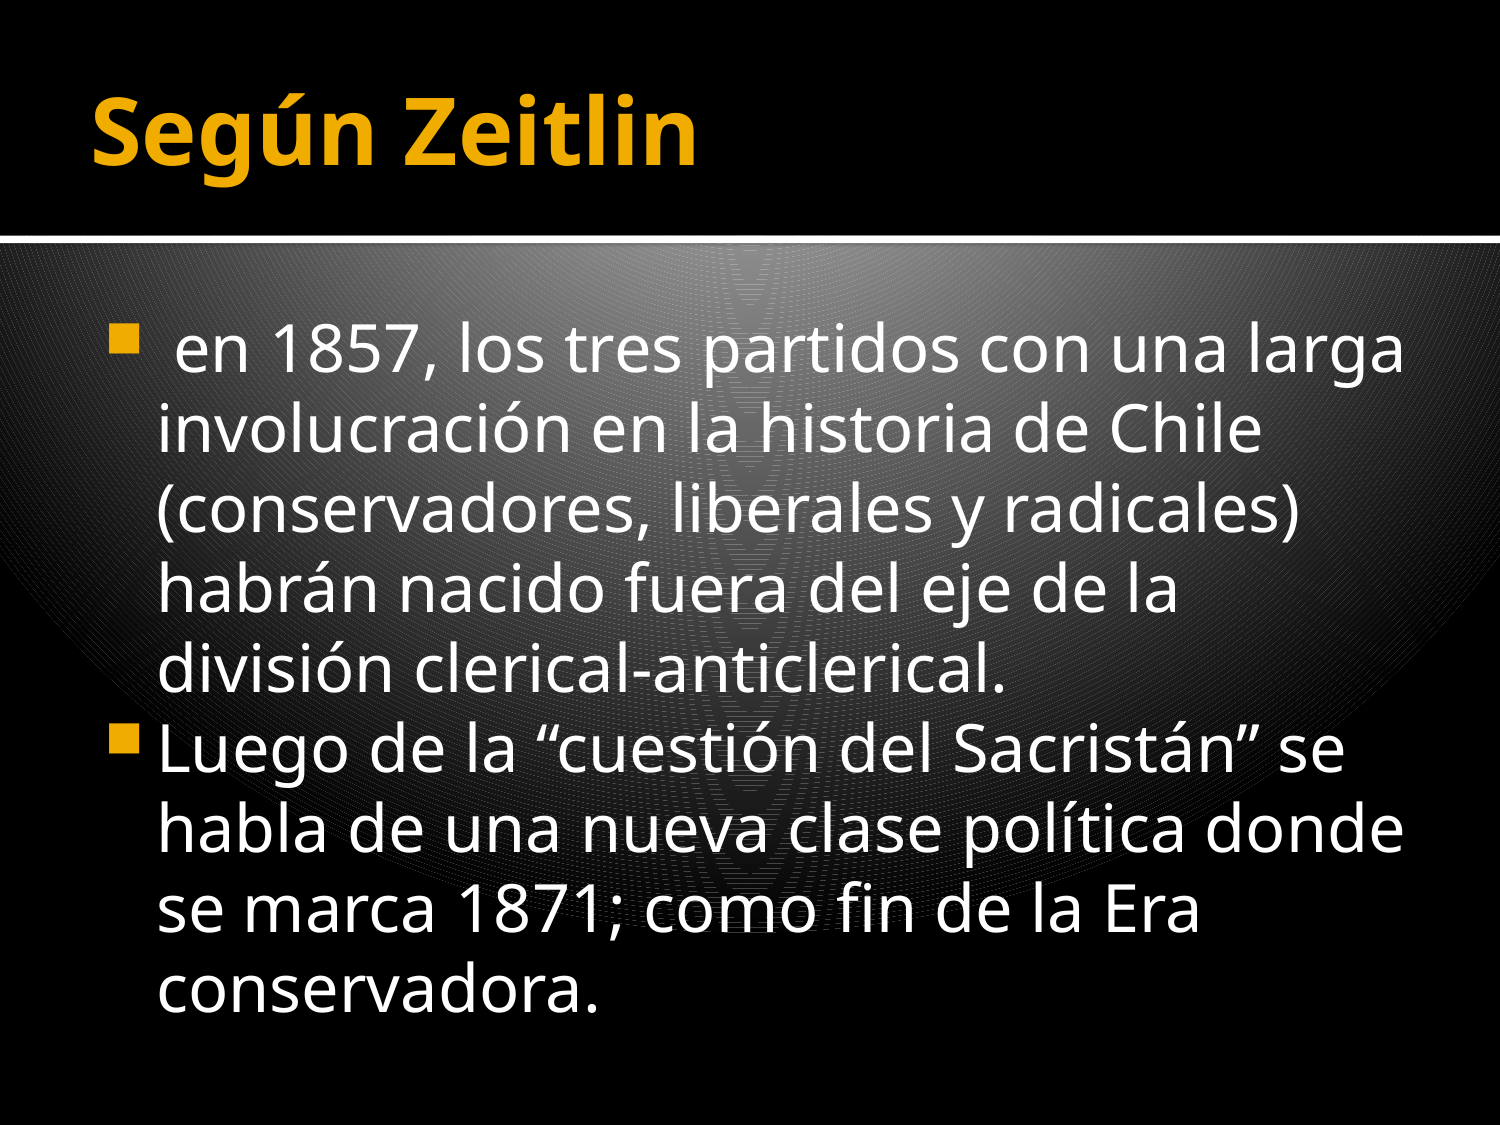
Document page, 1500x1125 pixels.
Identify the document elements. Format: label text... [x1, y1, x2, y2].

title Según Zeitlin [75, 25, 1425, 231]
list en 1857, los tres partidos con una larga involucración en la historia de Chile (conservadores, liberales y radicales) habrán nacido fuera del eje de la división clerical-anticlerical. Luego de la “cuestión del Sacristán” se habla de una nueva clase política donde se marca 1871; como fin de la Era conservadora. [75, 291, 1425, 1050]
